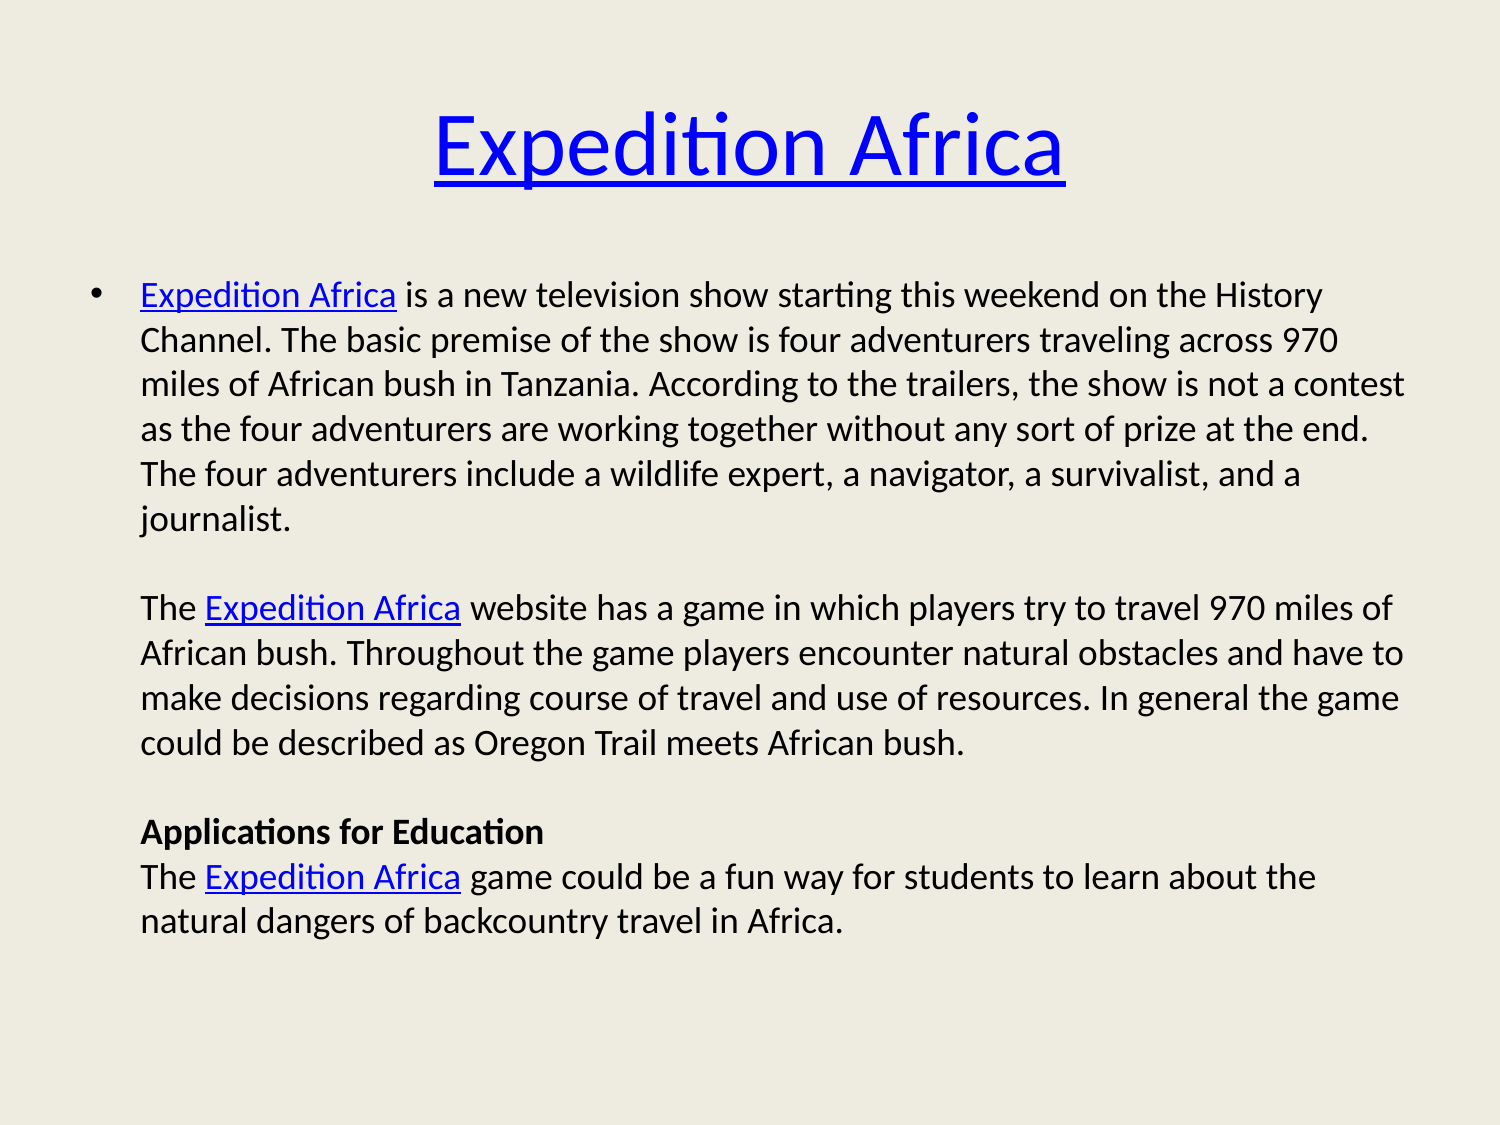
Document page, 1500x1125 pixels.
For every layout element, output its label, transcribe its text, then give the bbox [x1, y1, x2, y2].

title Expedition Africa [75, 45, 1425, 233]
list Expedition Africa is a new television show starting this weekend on the History Channel. The basic premise of the show is four adventurers traveling across 970 miles of African bush in Tanzania. According to the trailers, the show is not a contest as the four adventurers are working together without any sort of prize at the end. The four adventurers include a wildlife expert, a navigator, a survivalist, and a journalist. The Expedition Africa website has a game in which players try to travel 970 miles of African bush. Throughout the game players encounter natural obstacles and have to make decisions regarding course of travel and use of resources. In general the game could be described as Oregon Trail meets African bush. Applications for Education The Expedition Africa game could be a fun way for students to learn about the natural dangers of backcountry travel in Africa. [75, 262, 1425, 1005]
